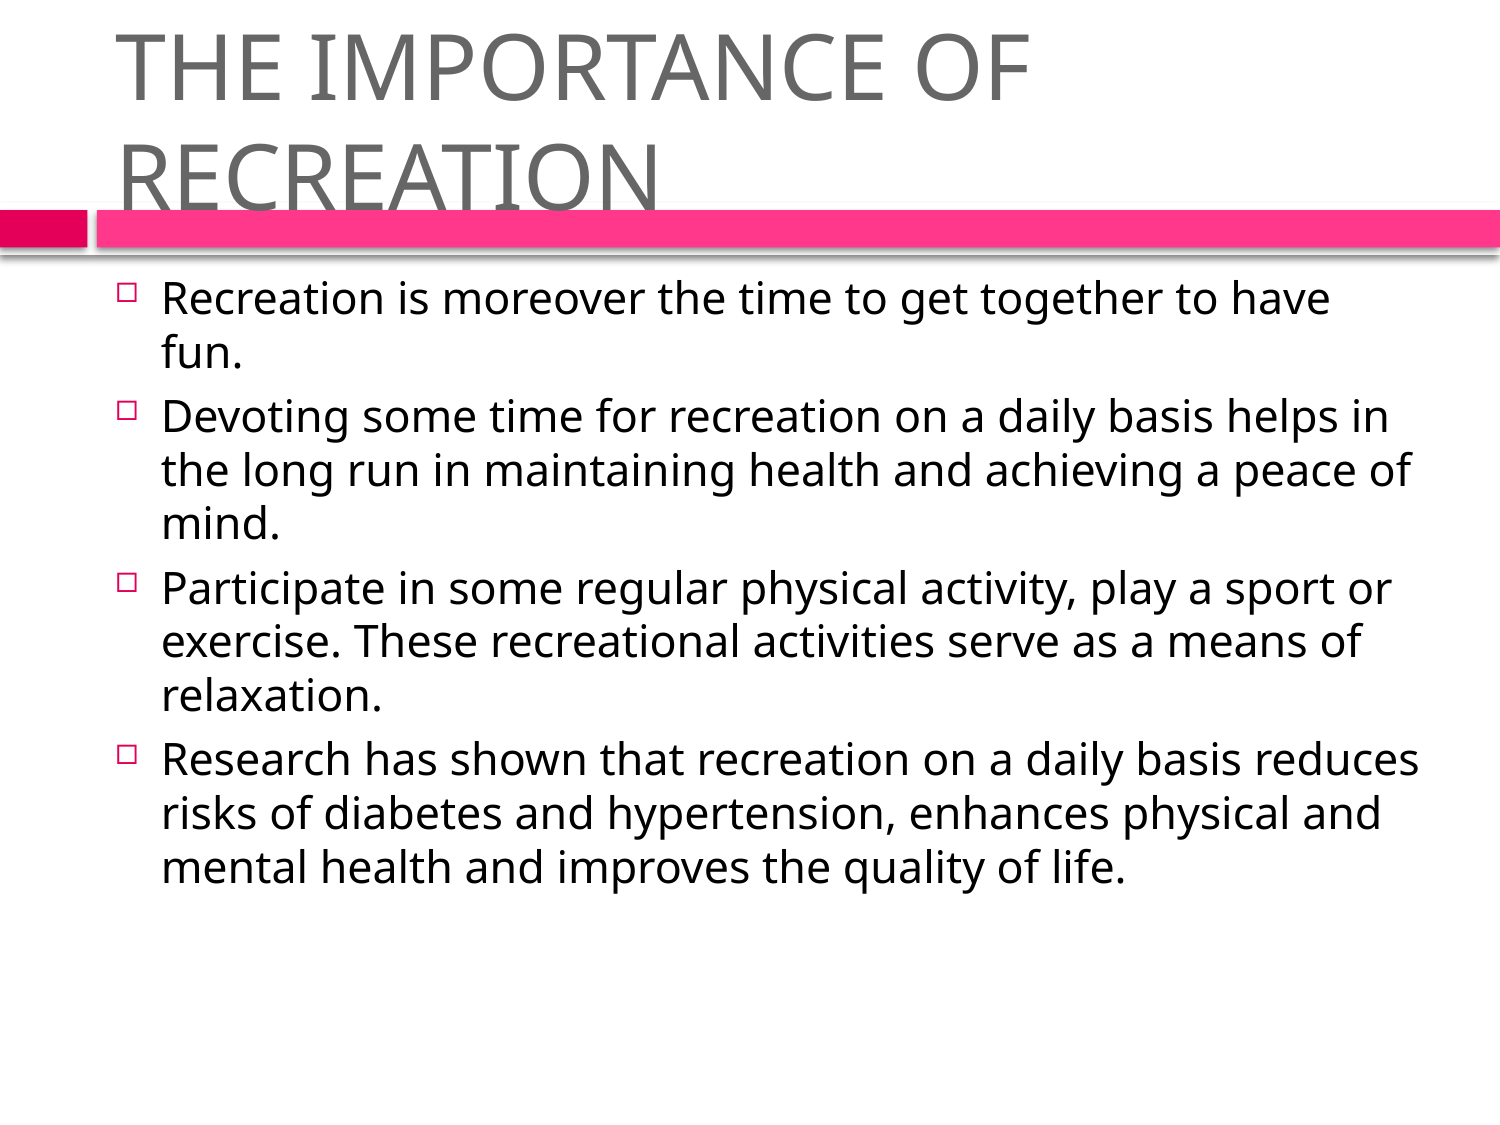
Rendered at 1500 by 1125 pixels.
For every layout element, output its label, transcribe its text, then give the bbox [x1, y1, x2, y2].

list Recreation is moreover the time to get together to have fun. Devoting some time for recreation on a daily basis helps in the long run in maintaining health and achieving a peace of mind. Participate in some regular physical activity, play a sport or exercise. These recreational activities serve as a means of relaxation. Research has shown that recreation on a daily basis reduces risks of diabetes and hypertension, enhances physical and mental health and improves the quality of life. [100, 262, 1438, 1000]
title THE IMPORTANCE OF RECREATION [100, 37, 1438, 200]
